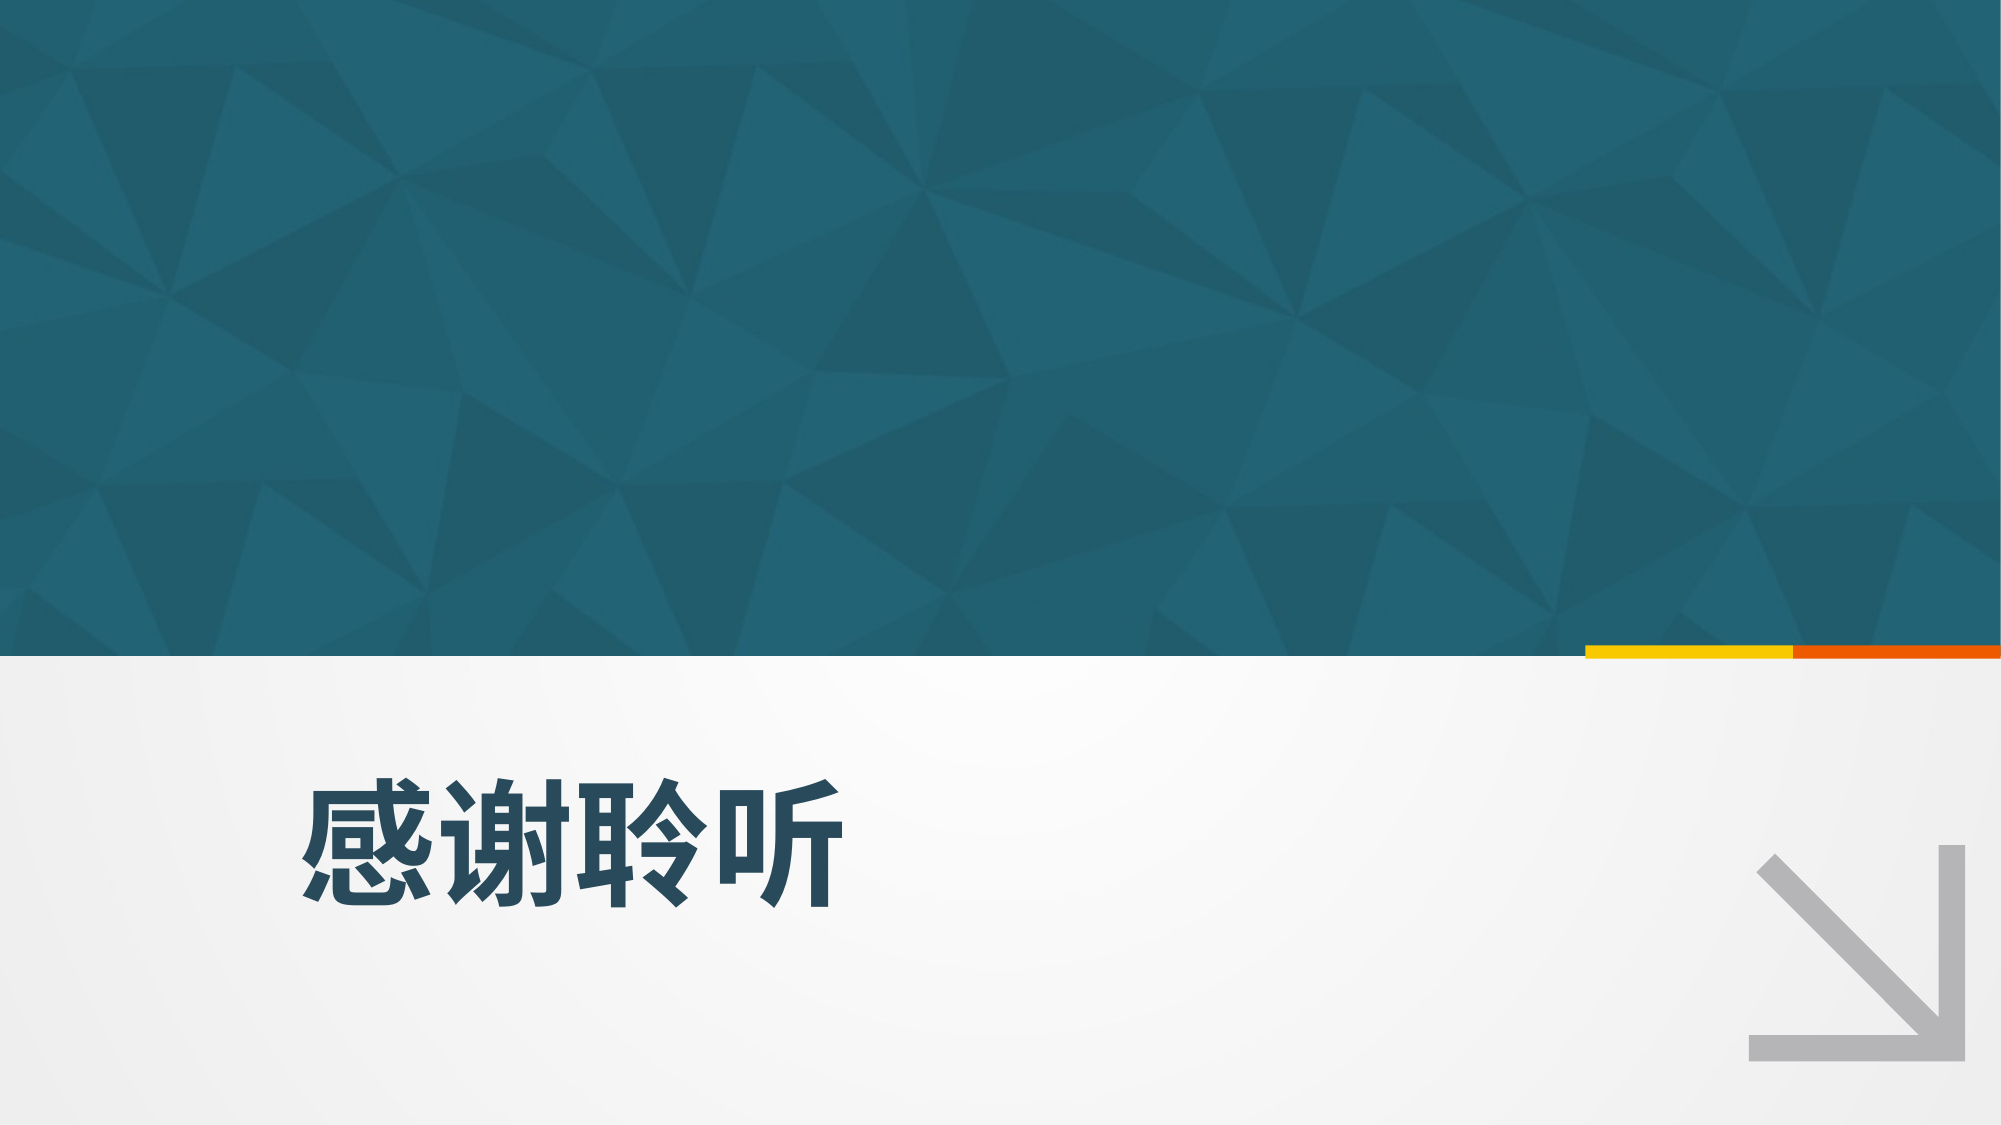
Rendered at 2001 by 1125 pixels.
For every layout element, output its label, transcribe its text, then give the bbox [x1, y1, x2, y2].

text_box 感谢聆听 [284, 751, 1792, 929]
picture [0, 0, 2001, 1125]
text_box [1748, 845, 1966, 1062]
